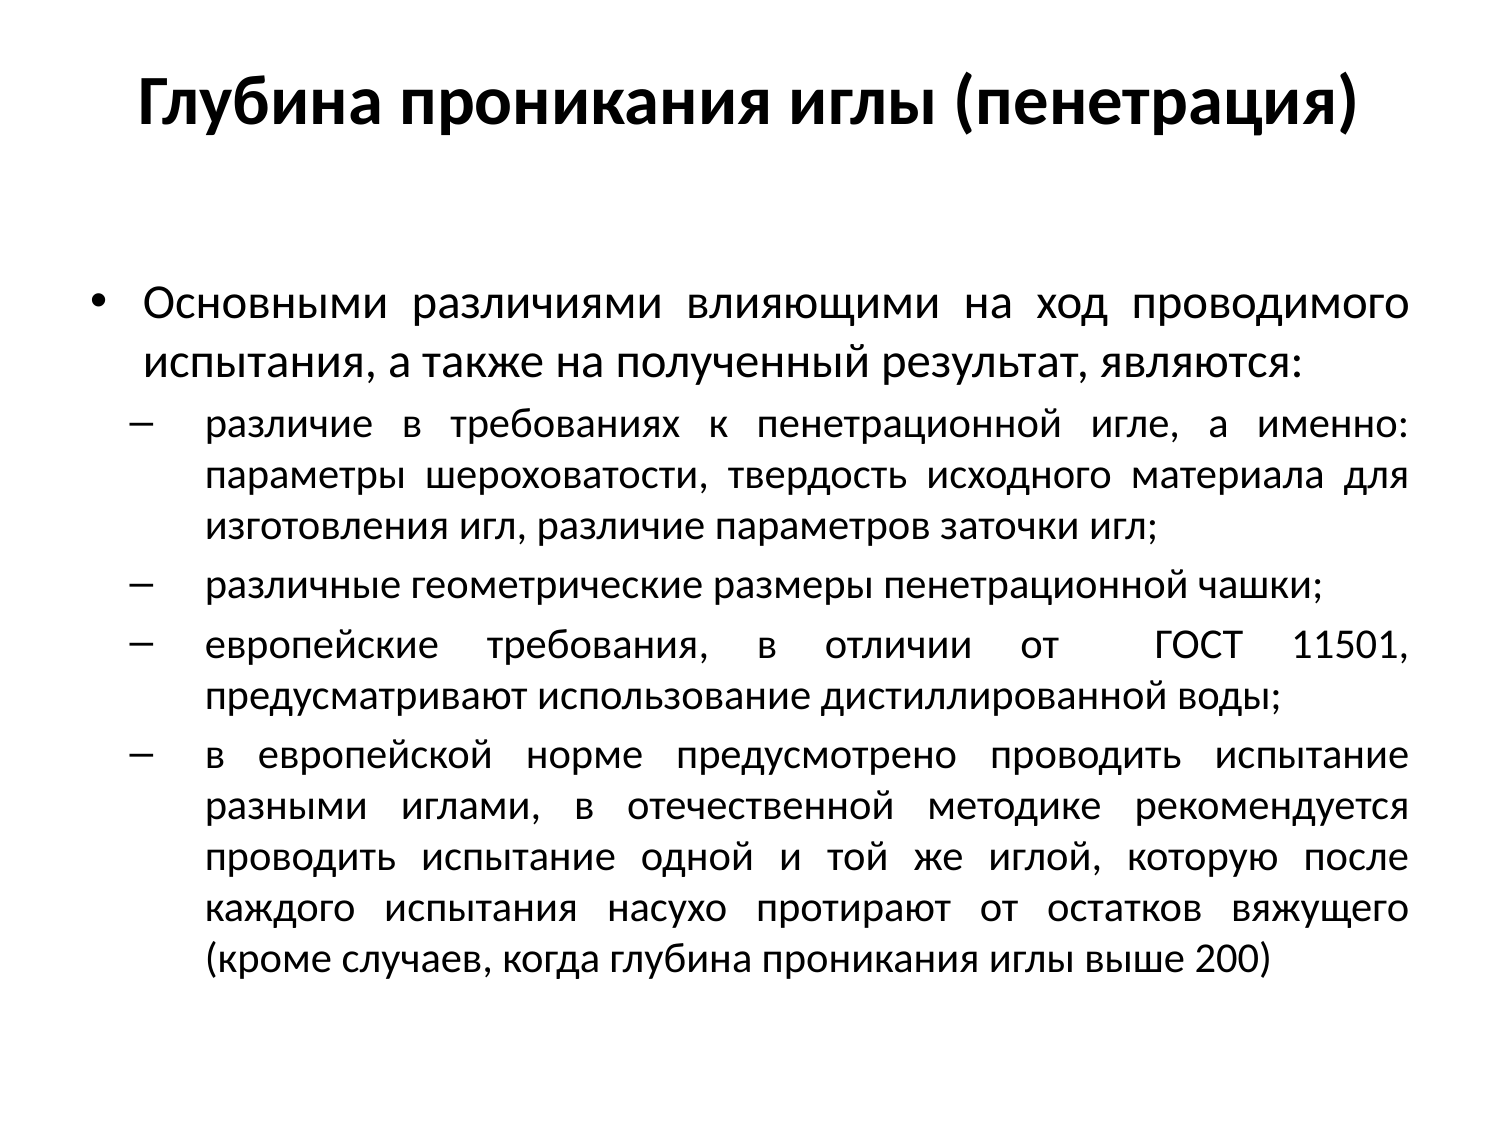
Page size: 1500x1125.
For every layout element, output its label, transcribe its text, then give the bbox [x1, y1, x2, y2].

list Основными различиями влияющими на ход проводимого испытания, а также на полученный результат, являются: различие в требованиях к пенетрационной игле, а именно: параметры шероховатости, твердость исходного материала для изготовления игл, различие параметров заточки игл; различные геометрические размеры пенетрационной чашки; европейские требования, в отличии от ГОСТ 11501, предусматривают использование дистиллированной воды; в европейской норме предусмотрено проводить испытание разными иглами, в отечественной методике рекомендуется проводить испытание одной и той же иглой, которую после каждого испытания насухо протирают от остатков вяжущего (кроме случаев, когда глубина проникания иглы выше 200) [75, 262, 1425, 1005]
title Глубина проникания иглы (пенетрация) [75, 45, 1425, 233]
